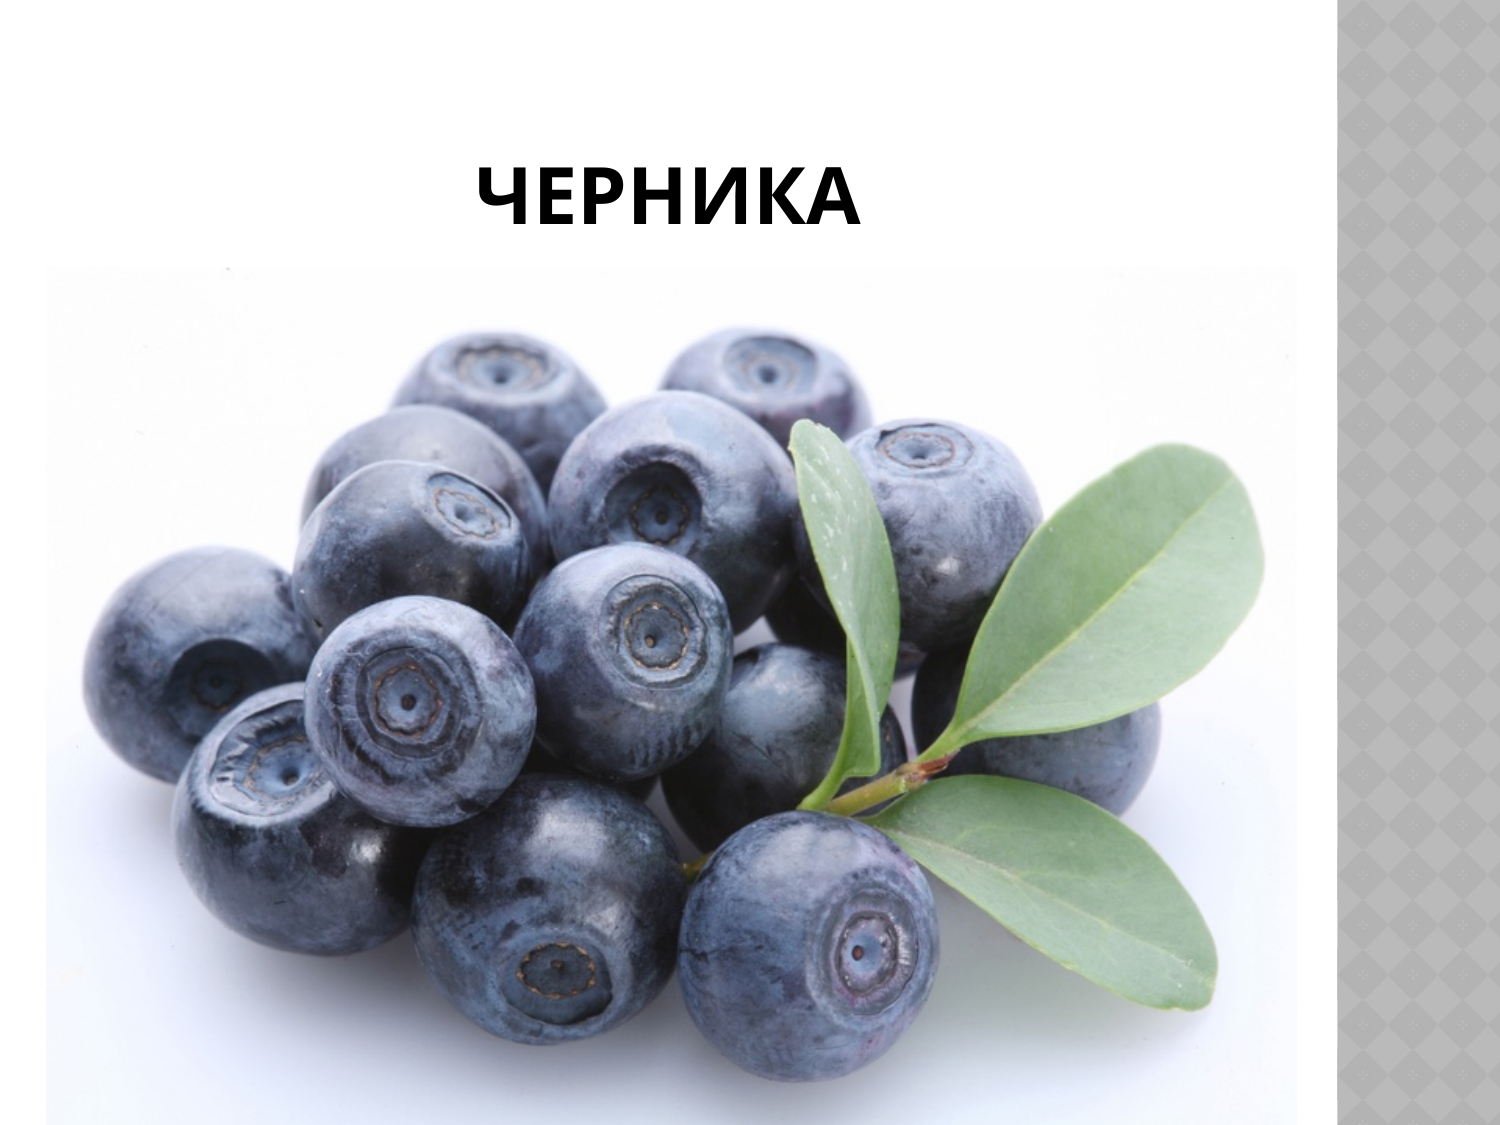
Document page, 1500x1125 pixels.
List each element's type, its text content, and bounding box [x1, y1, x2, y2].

picture [46, 266, 1298, 1125]
title черника [75, 52, 1263, 240]
